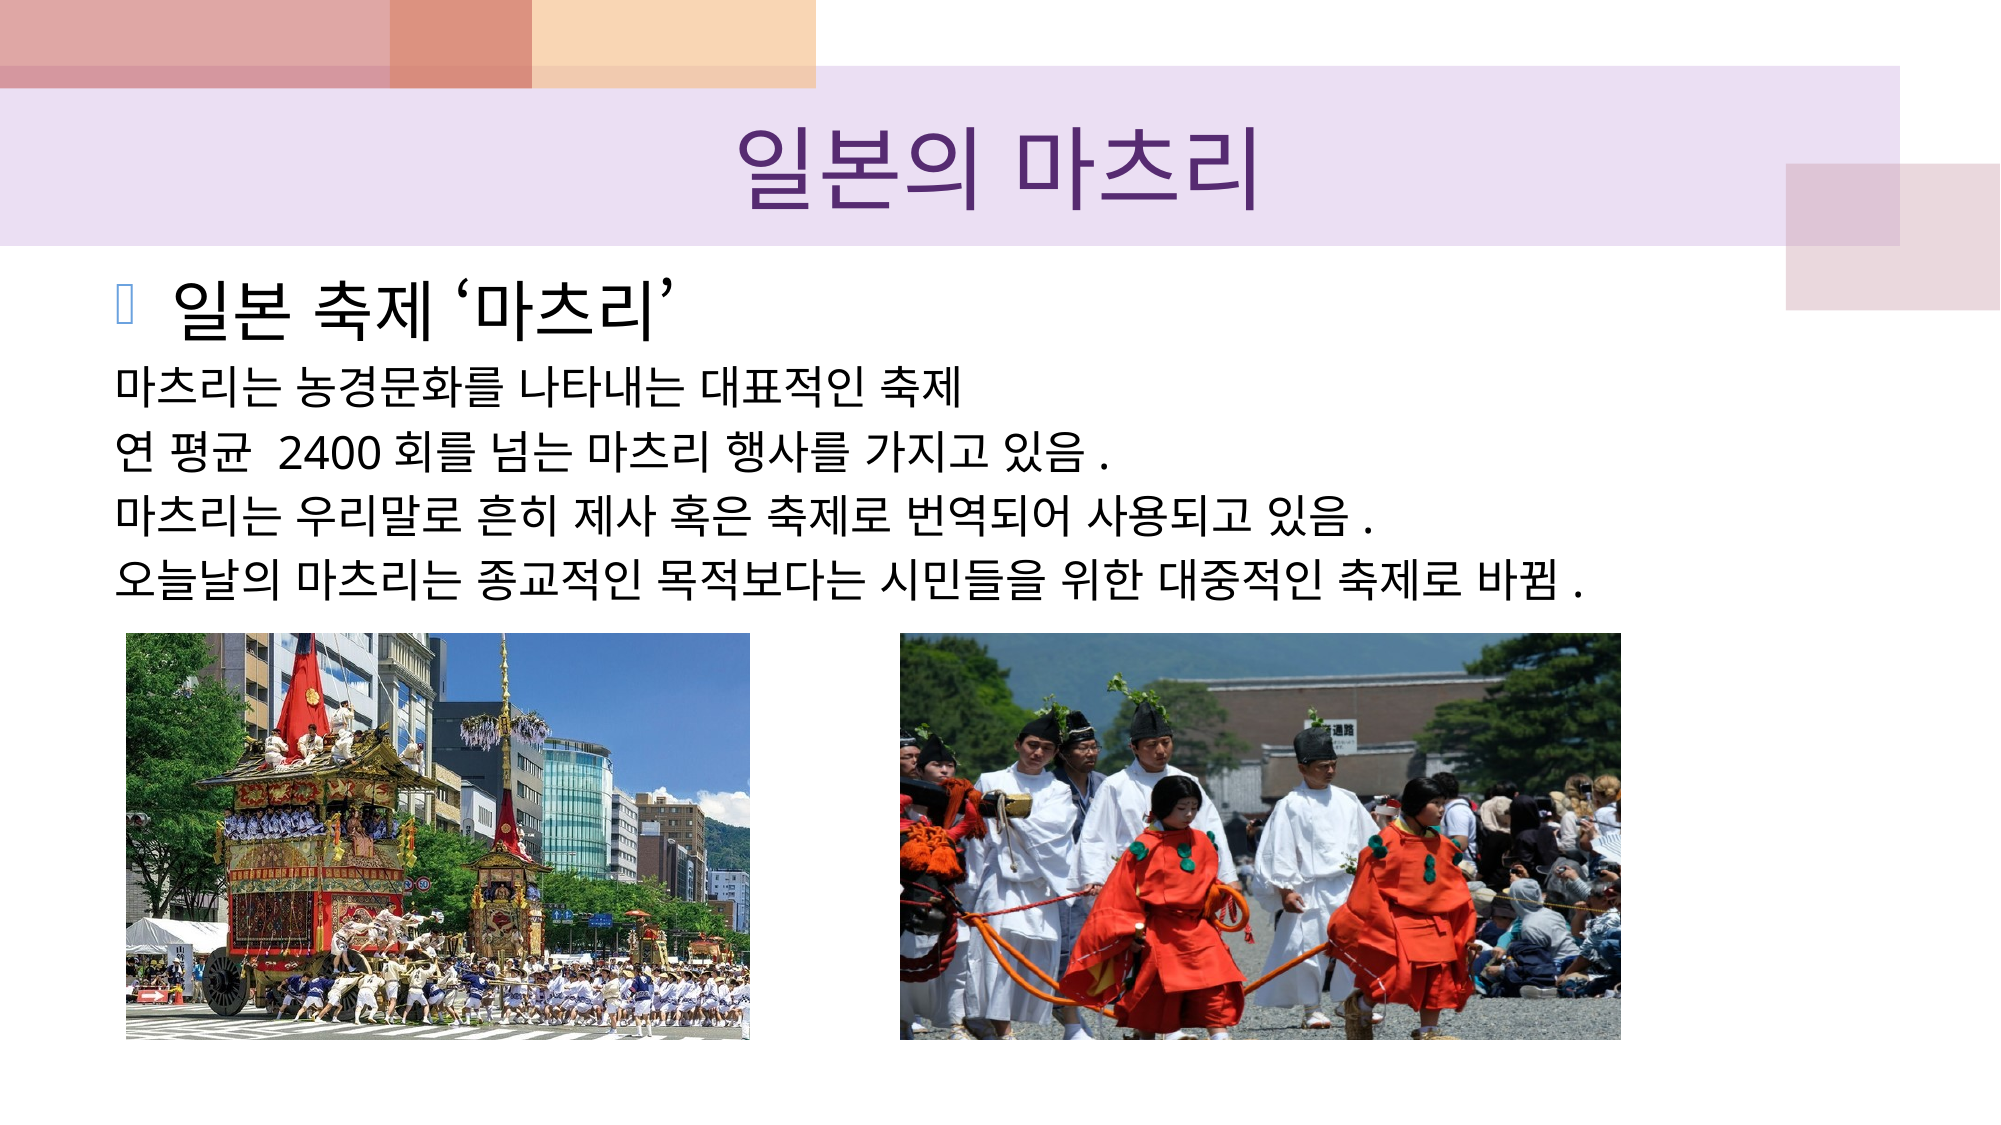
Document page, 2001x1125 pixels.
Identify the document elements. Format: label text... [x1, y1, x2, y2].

title 일본의 마츠리 [99, 88, 1900, 246]
list 일본 축제 ‘마츠리’ 마츠리는 농경문화를 나타내는 대표적인 축제 연 평균 2400회를 넘는 마츠리 행사를 가지고 있음. 마츠리는 우리말로 흔히 제사 혹은 축제로 번역되어 사용되고 있음. 오늘날의 마츠리는 종교적인 목적보다는 시민들을 위한 대중적인 축제로 바뀜. [99, 262, 1900, 1005]
picture [126, 633, 751, 1040]
picture [899, 633, 1621, 1040]
